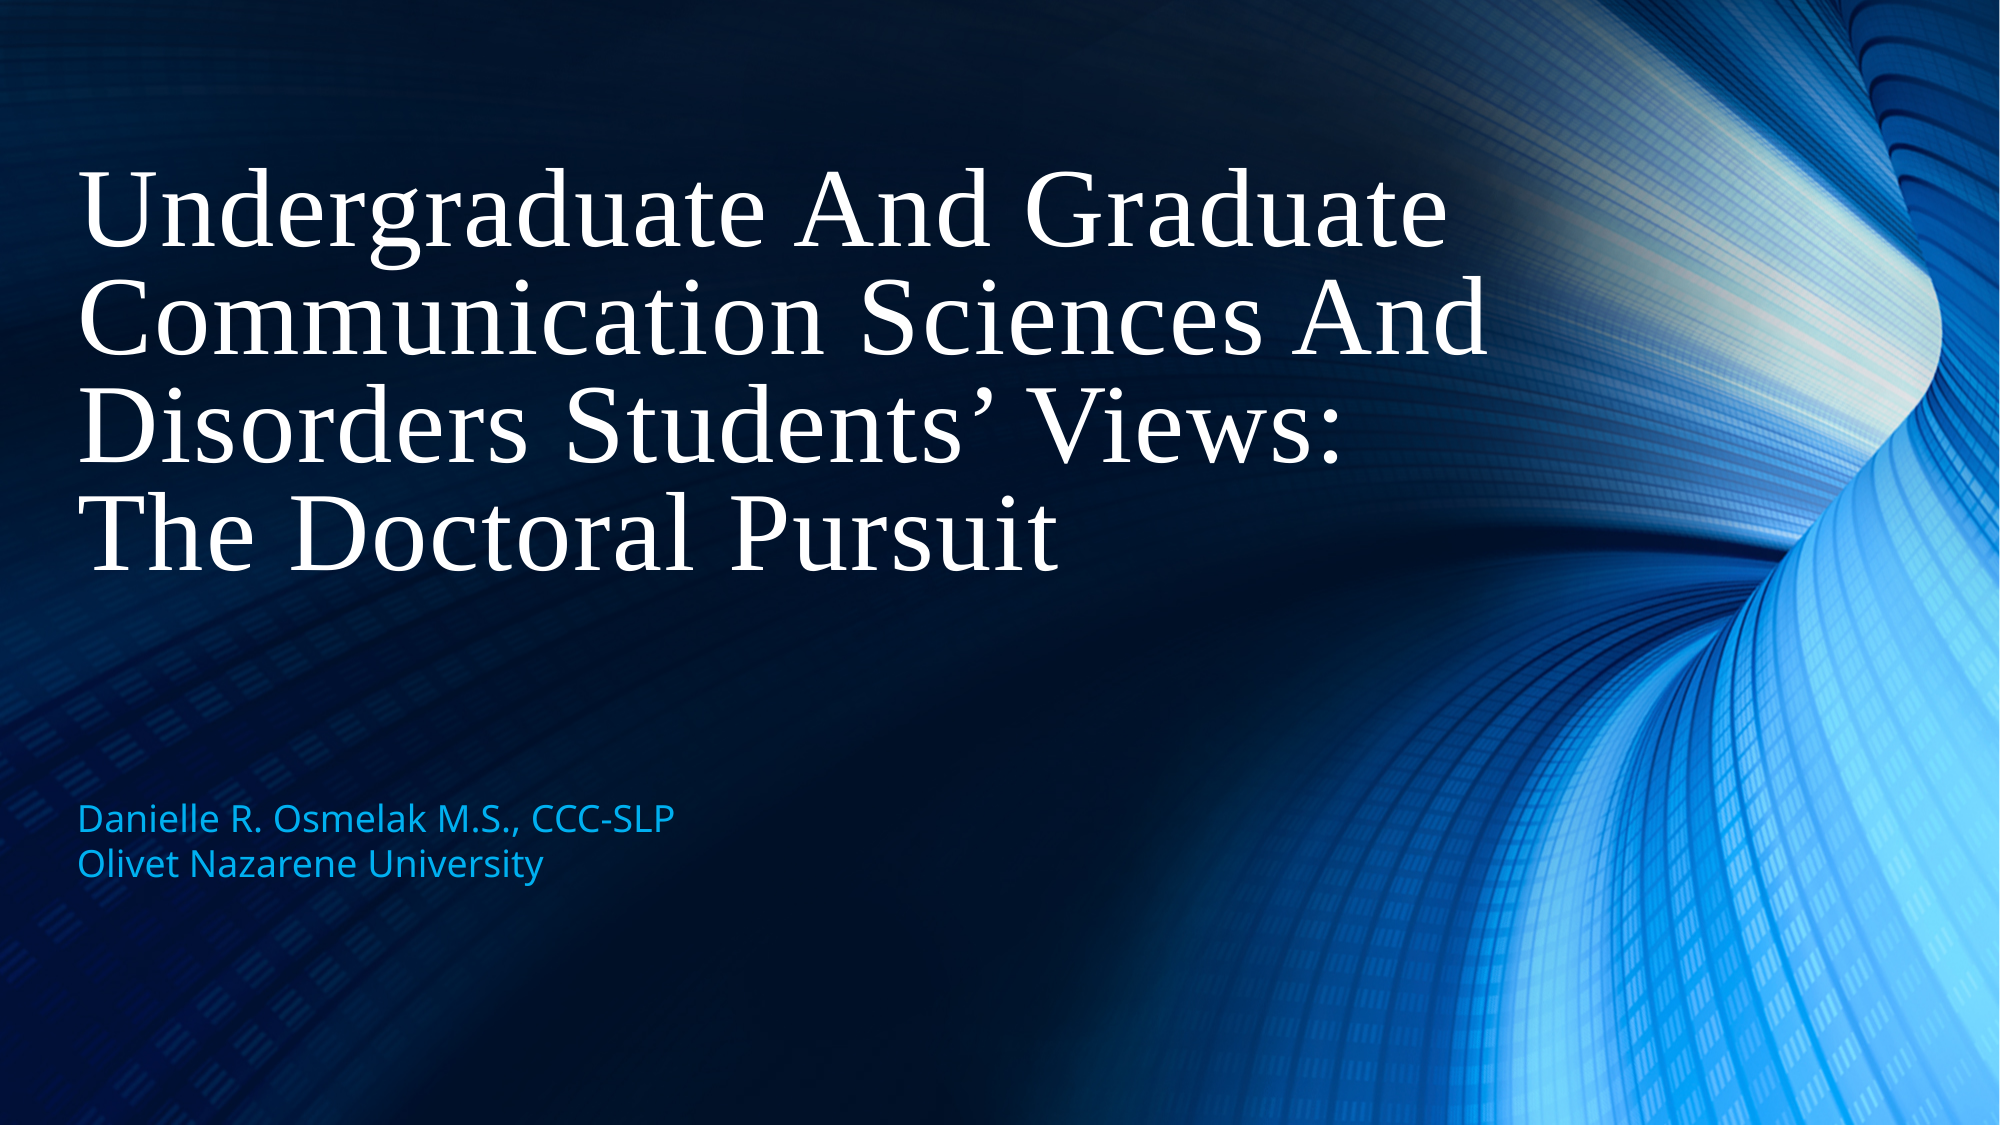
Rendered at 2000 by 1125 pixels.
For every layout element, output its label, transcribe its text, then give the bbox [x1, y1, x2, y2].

title Undergraduate And Graduate Communication Sciences And Disorders Students’ Views: The Doctoral Pursuit [62, 125, 1713, 600]
picture [0, 0, 2000, 1125]
text_box Danielle R. Osmelak M.S., CCC-SLP Olivet Nazarene University [62, 787, 1325, 983]
